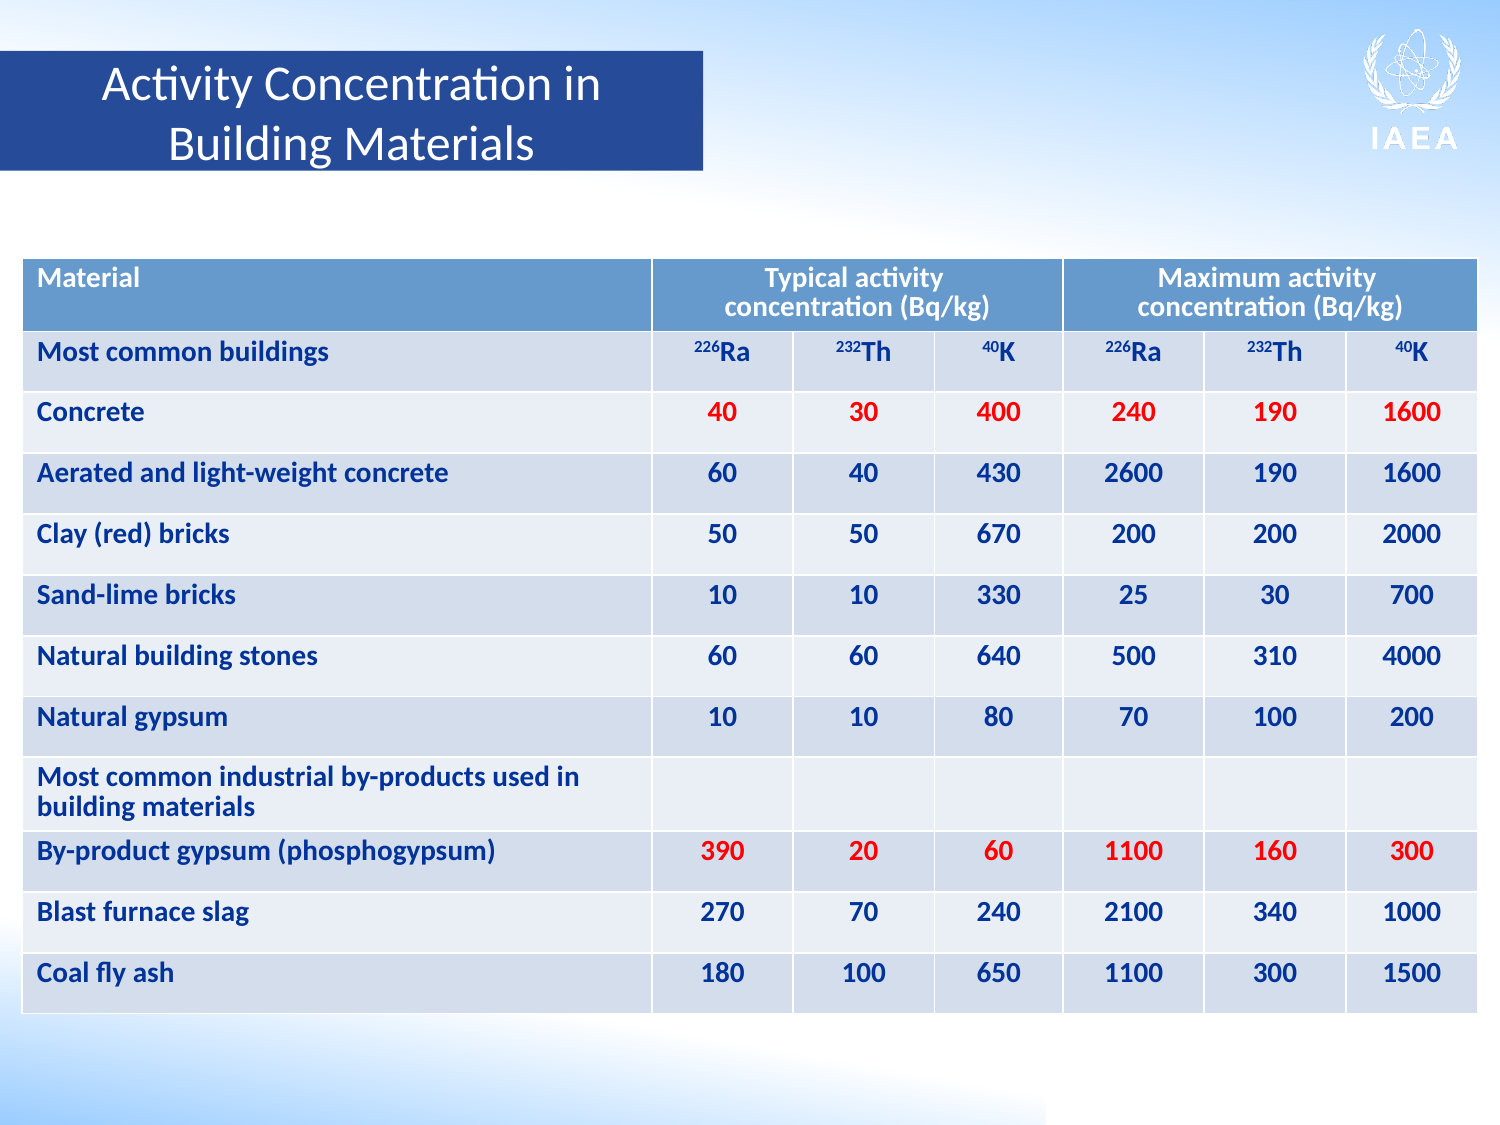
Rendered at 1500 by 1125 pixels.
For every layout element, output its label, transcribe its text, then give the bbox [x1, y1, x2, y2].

table_cell Aerated and light-weight concrete [23, 454, 651, 513]
table_cell 200 [1064, 515, 1203, 574]
table_cell 70 [794, 893, 934, 952]
table_cell 20 [794, 832, 934, 891]
table_cell 40 [653, 393, 792, 452]
table_cell 430 [935, 454, 1062, 513]
table_cell 60 [653, 637, 792, 696]
table_cell 60 [935, 832, 1062, 891]
picture [1363, 29, 1461, 149]
table_cell 1100 [1064, 832, 1203, 891]
table_cell 270 [653, 893, 792, 952]
table_cell 2100 [1064, 893, 1203, 952]
table_cell 670 [935, 515, 1062, 574]
table_cell [1064, 758, 1203, 830]
text_box Activity Concentration in Building Materials [0, 49, 705, 173]
table_cell 50 [653, 515, 792, 574]
table_cell 2600 [1064, 454, 1203, 513]
table_cell Clay (red) bricks [23, 515, 651, 574]
table_cell [794, 758, 934, 830]
table_cell 4000 [1347, 637, 1477, 696]
table_cell 10 [794, 697, 934, 756]
table_cell Most common industrial by-products used in building materials [23, 758, 651, 830]
table_cell 200 [1205, 515, 1345, 574]
table_cell 400 [935, 393, 1062, 452]
table_cell 500 [1064, 637, 1203, 696]
table_cell 40K [1347, 332, 1477, 391]
table_cell 60 [794, 637, 934, 696]
table_cell 300 [1347, 832, 1477, 891]
table_cell Concrete [23, 393, 651, 452]
table_cell 60 [653, 454, 792, 513]
table_cell 40K [935, 332, 1062, 391]
table_header Material [23, 259, 651, 331]
table_cell Natural building stones [23, 637, 651, 696]
table_cell 232Th [794, 332, 934, 391]
table_cell 180 [653, 954, 792, 1013]
table_cell 40 [794, 454, 934, 513]
table_cell 650 [935, 954, 1062, 1013]
table_cell By-product gypsum (phosphogypsum) [23, 832, 651, 891]
table_cell 10 [653, 576, 792, 635]
table_cell 700 [1347, 576, 1477, 635]
table_cell Most common buildings [23, 332, 651, 391]
table_cell 100 [794, 954, 934, 1013]
table_cell 50 [794, 515, 934, 574]
table_header Maximum activity concentration (Bq/kg) [1064, 259, 1477, 331]
table_cell 30 [1205, 576, 1345, 635]
table_cell 30 [794, 393, 934, 452]
table_cell 70 [1064, 697, 1203, 756]
table_cell Blast furnace slag [23, 893, 651, 952]
table_cell 200 [1347, 697, 1477, 756]
table_cell 2000 [1347, 515, 1477, 574]
table_cell [935, 758, 1062, 830]
table_cell [1205, 758, 1345, 830]
table_cell 80 [935, 697, 1062, 756]
table_cell Natural gypsum [23, 697, 651, 756]
table_cell 1600 [1347, 393, 1477, 452]
table_header Typical activity concentration (Bq/kg) [653, 259, 1062, 331]
table_cell 190 [1205, 393, 1345, 452]
table_cell 240 [1064, 393, 1203, 452]
table_cell 232Th [1205, 332, 1345, 391]
table_cell 340 [1205, 893, 1345, 952]
table_cell [1347, 758, 1477, 830]
table_cell 190 [1205, 454, 1345, 513]
table_cell 1000 [1347, 893, 1477, 952]
table_cell 640 [935, 637, 1062, 696]
table_cell Coal fly ash [23, 954, 651, 1013]
table_cell 226Ra [1064, 332, 1203, 391]
table_cell 100 [1205, 697, 1345, 756]
table_cell 10 [794, 576, 934, 635]
table_cell 226Ra [653, 332, 792, 391]
table_cell 10 [653, 697, 792, 756]
table_cell 1500 [1347, 954, 1477, 1013]
table_cell 240 [935, 893, 1062, 952]
table_cell 1600 [1347, 454, 1477, 513]
table_cell 390 [653, 832, 792, 891]
table_cell 25 [1064, 576, 1203, 635]
table_cell Sand-lime bricks [23, 576, 651, 635]
table_cell 330 [935, 576, 1062, 635]
table_cell [653, 758, 792, 830]
table_cell 160 [1205, 832, 1345, 891]
table_cell 300 [1205, 954, 1345, 1013]
table_cell 1100 [1064, 954, 1203, 1013]
table_cell 310 [1205, 637, 1345, 696]
